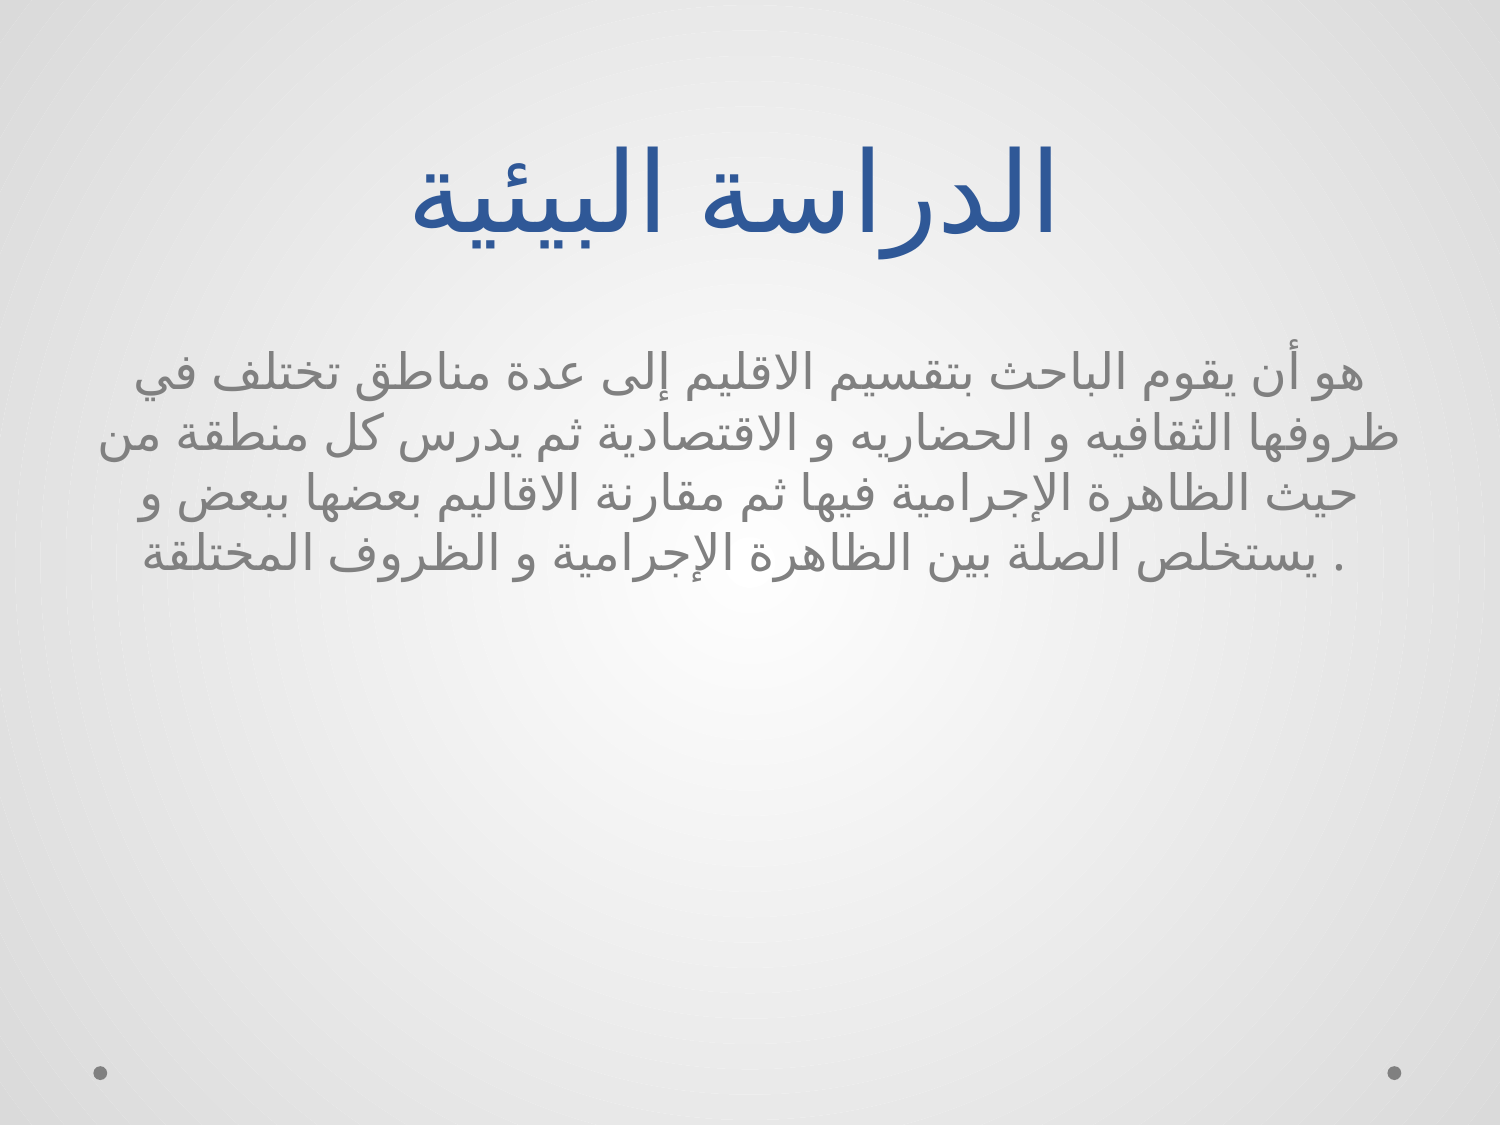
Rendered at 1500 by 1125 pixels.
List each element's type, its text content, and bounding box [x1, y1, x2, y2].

title الدراسة البيئية [75, 0, 1425, 262]
list هو أن يقوم الباحث بتقسيم الاقليم إلى عدة مناطق تختلف في ظروفها الثقافيه و الحضاريه و الاقتصادية ثم يدرس كل منطقة من حيث الظاهرة الإجرامية فيها ثم مقارنة الاقاليم بعضها ببعض و يستخلص الصلة بين الظاهرة الإجرامية و الظروف المختلقة . [75, 262, 1425, 1005]
